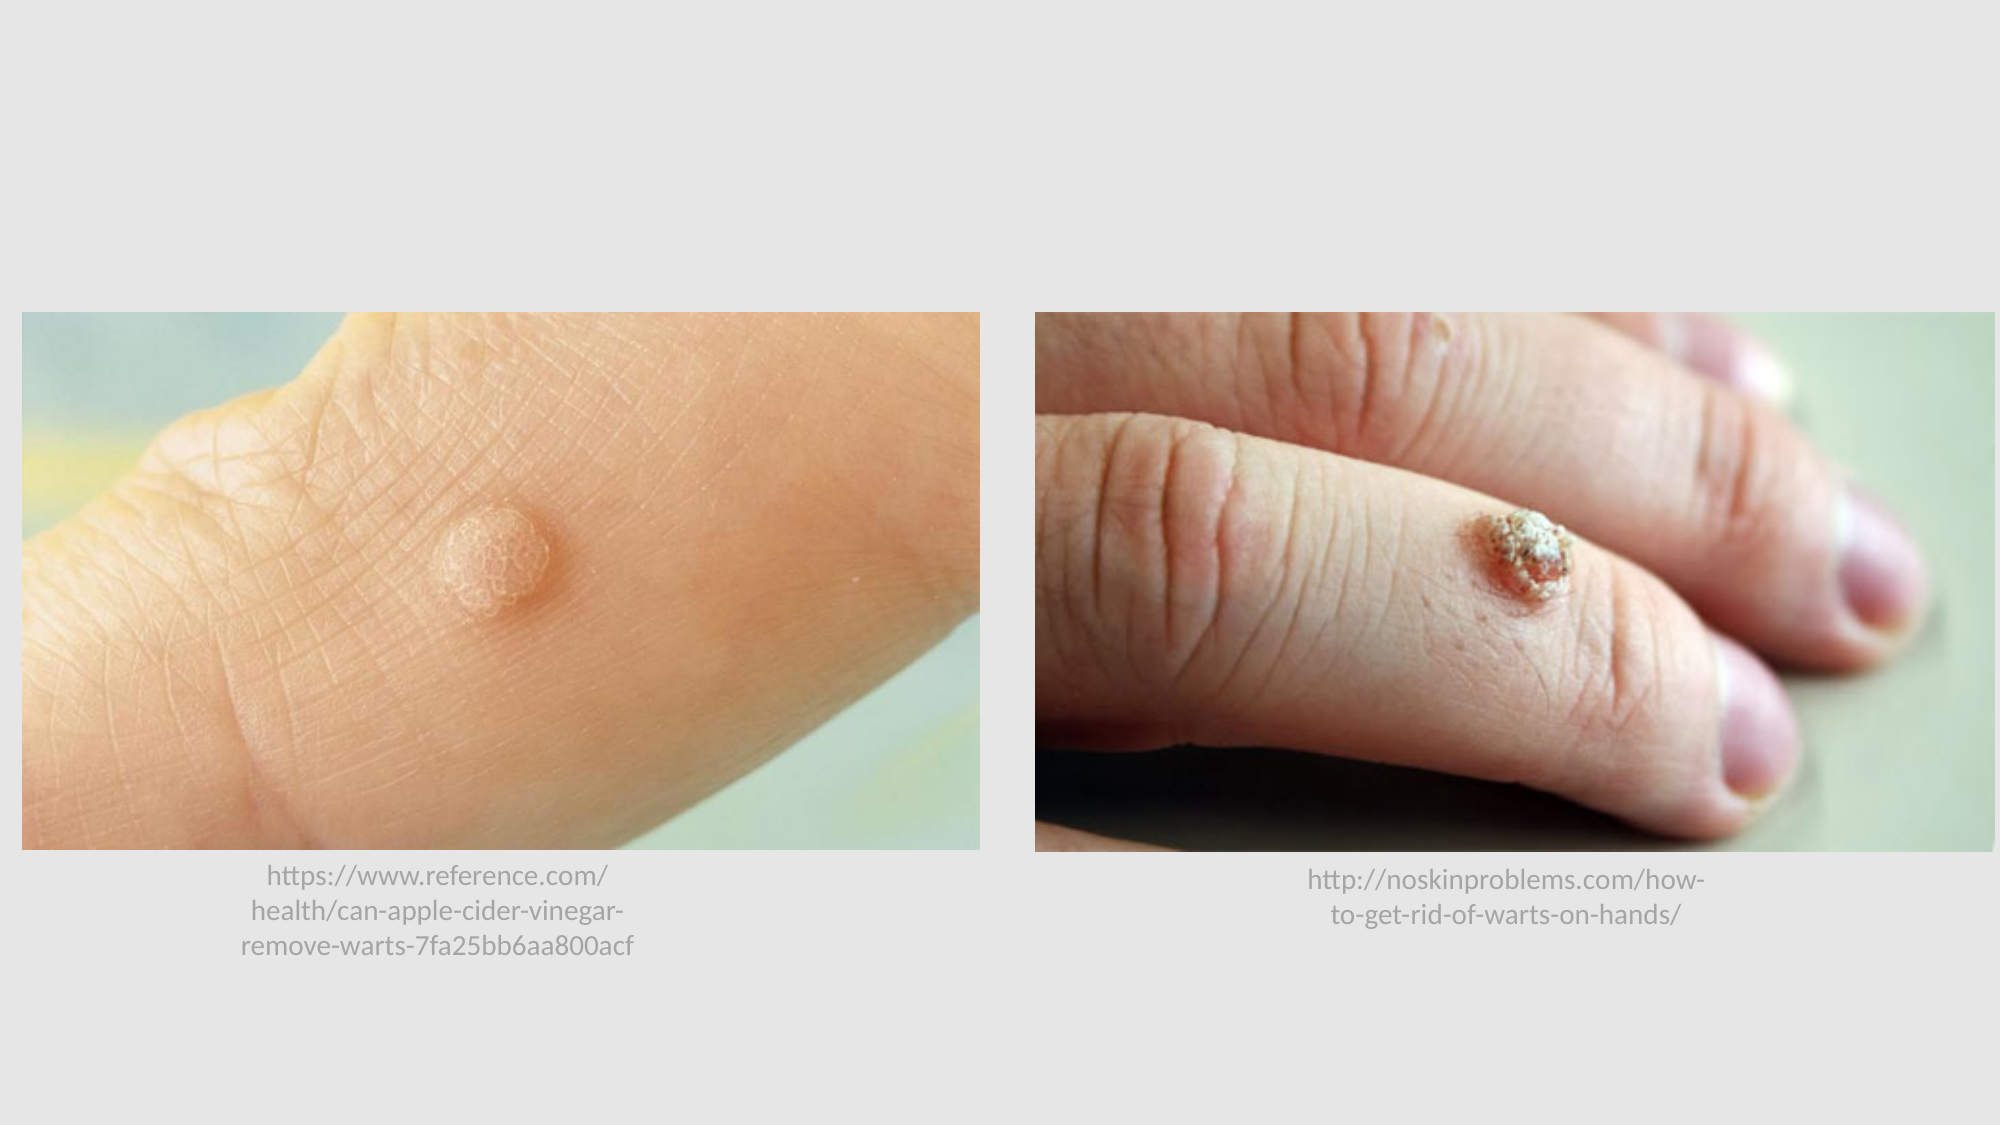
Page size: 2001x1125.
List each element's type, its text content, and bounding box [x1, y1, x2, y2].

text_box https://www.reference.com/health/can-apple-cider-vinegar-remove-warts-7fa25bb6aa800acf [212, 850, 663, 969]
text_box http://noskinproblems.com/how-to-get-rid-of-warts-on-hands/ [1281, 853, 1732, 938]
picture [1035, 312, 1995, 852]
picture [22, 312, 980, 850]
